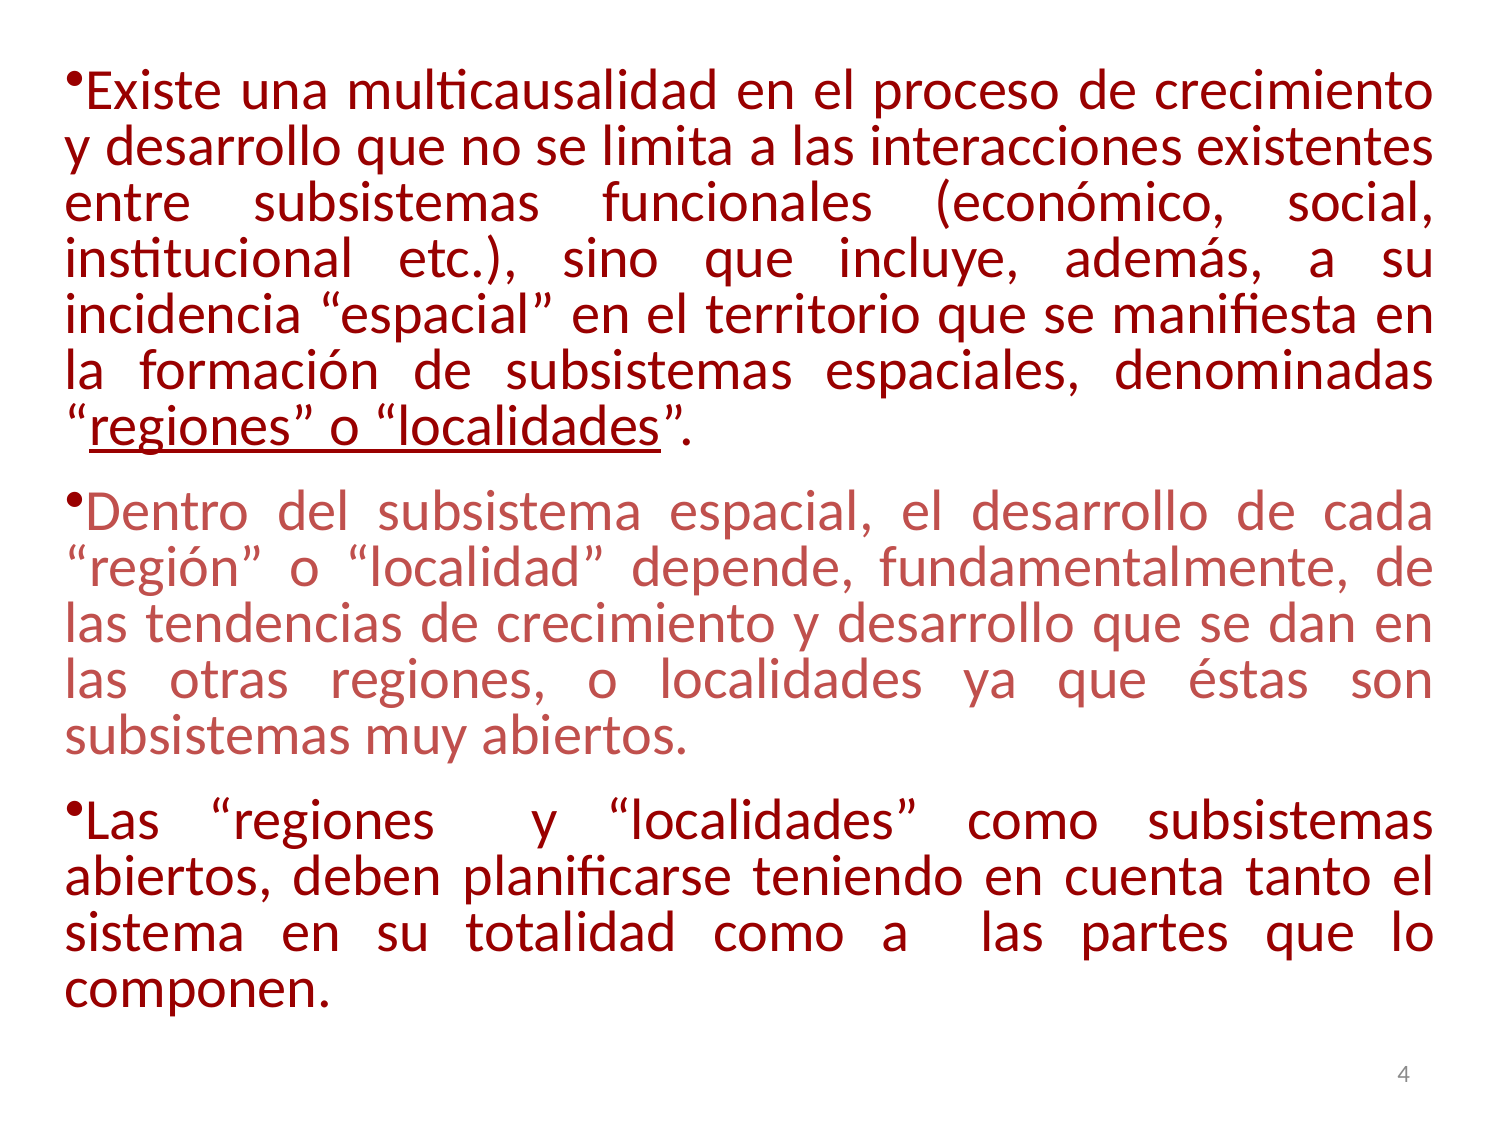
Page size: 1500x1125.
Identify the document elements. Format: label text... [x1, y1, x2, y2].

text_box Existe una multicausalidad en el proceso de crecimiento y desarrollo que no se limita a las interacciones existentes entre subsistemas funcionales (económico, social, institucional etc.), sino que incluye, además, a su incidencia “espacial” en el territorio que se manifiesta en la formación de subsistemas espaciales, denominadas “regiones” o “localidades”. Dentro del subsistema espacial, el desarrollo de cada “región” o “localidad” depende, fundamentalmente, de las tendencias de crecimiento y desarrollo que se dan en las otras regiones, o localidades ya que éstas son subsistemas muy abiertos. Las “regiones y “localidades” como subsistemas abiertos, deben planificarse teniendo en cuenta tanto el sistema en su totalidad como a las partes que lo componen. [50, 57, 1450, 1027]
slide_number 4 [1074, 1042, 1425, 1103]
